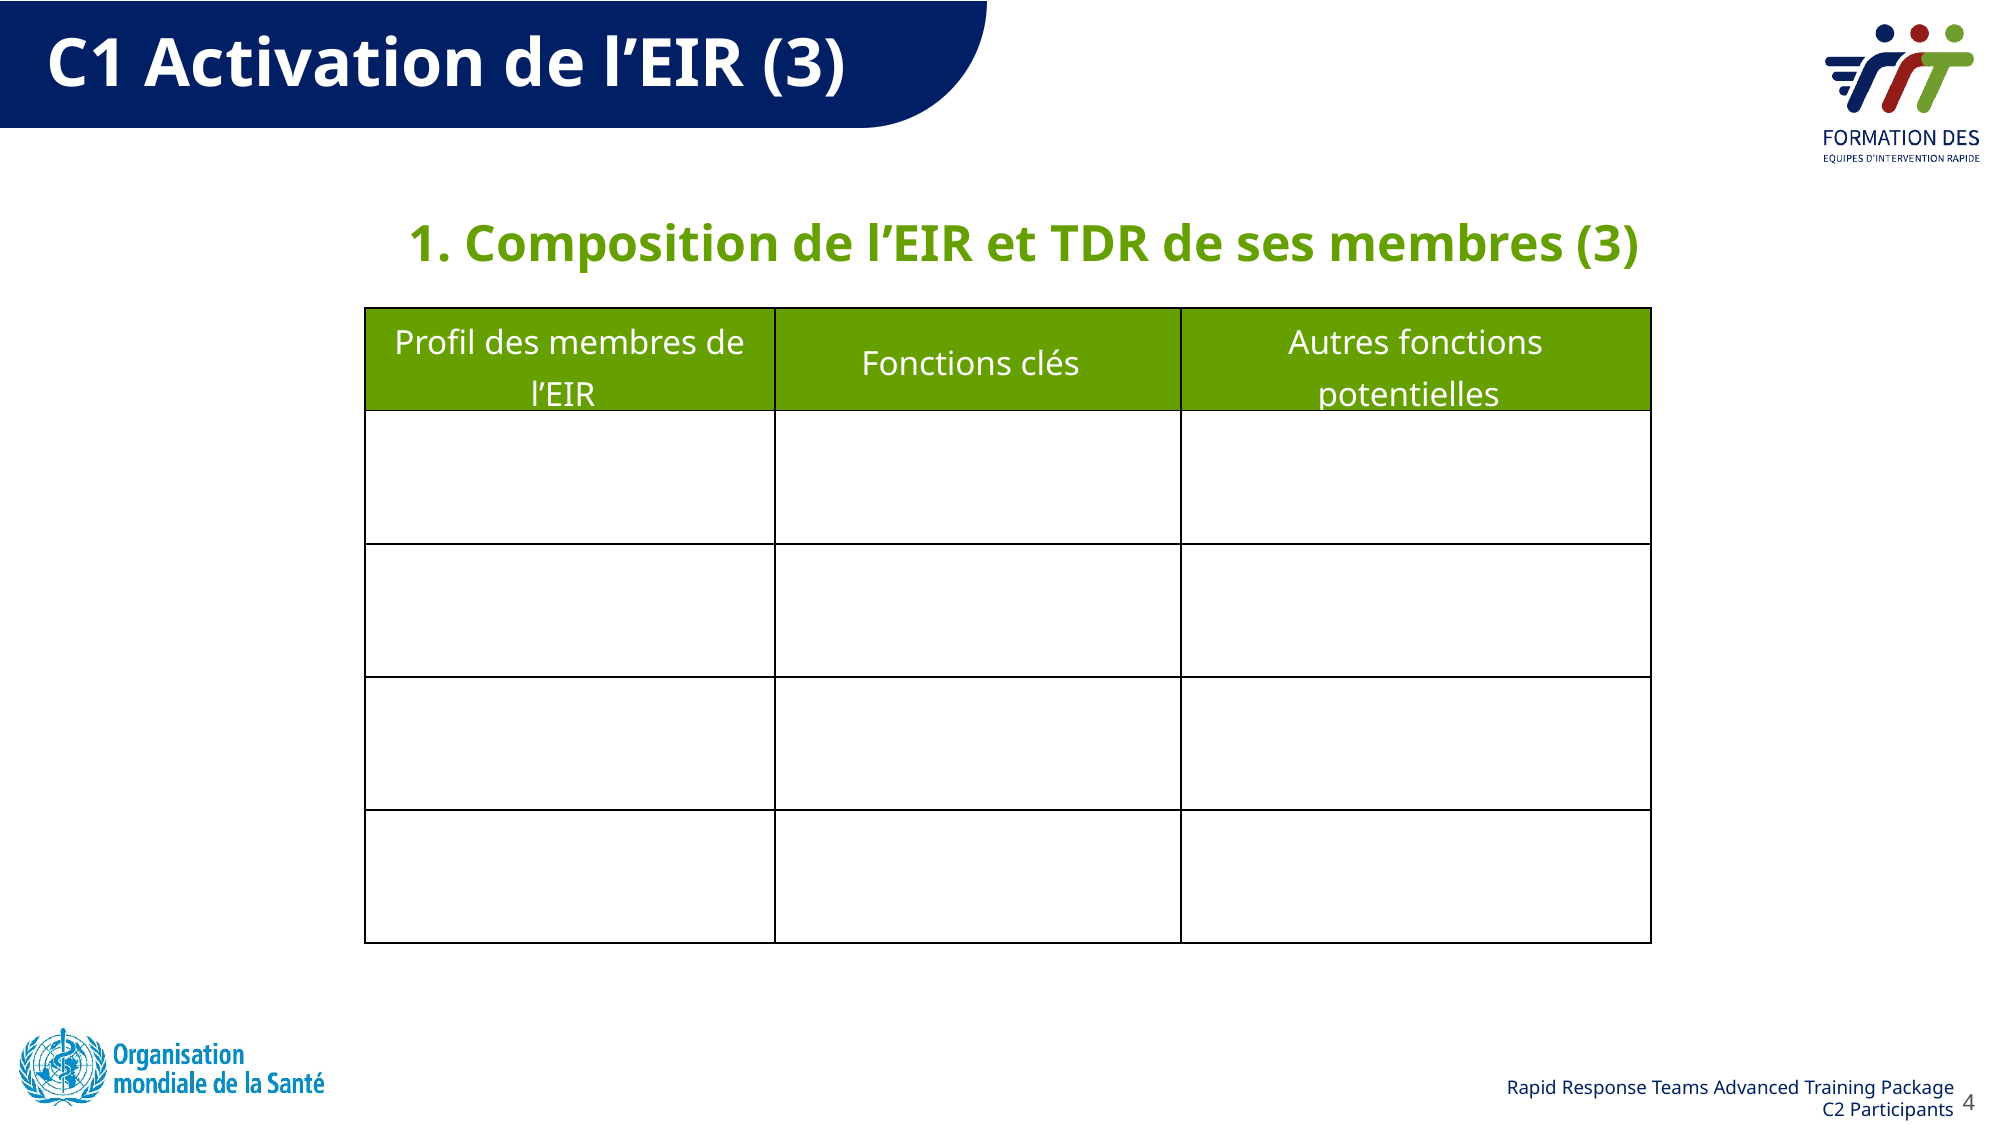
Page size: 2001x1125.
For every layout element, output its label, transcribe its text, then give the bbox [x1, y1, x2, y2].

table_cell [366, 678, 774, 809]
table_cell [366, 411, 774, 543]
table_cell [1182, 545, 1650, 676]
table_cell [1182, 811, 1650, 942]
table_header Profil des membres de l’EIR [366, 309, 774, 410]
table_cell [1182, 678, 1650, 809]
picture [0, 1, 987, 128]
picture [1823, 23, 1980, 164]
list 1. Composition de l’EIR et TDR de ses membres (3) [300, 210, 1736, 975]
table_cell [1182, 411, 1650, 543]
picture [65, 1043, 71, 1052]
text_box C1 Activation de l’EIR (3) [39, 12, 1033, 108]
table_cell [776, 545, 1180, 676]
table_cell [366, 545, 774, 676]
table_cell [776, 678, 1180, 809]
table_header Fonctions clés [776, 309, 1180, 410]
table_cell [776, 811, 1180, 942]
picture [19, 1028, 324, 1106]
table_cell [366, 811, 774, 942]
table_header Autres fonctions potentielles [1182, 309, 1650, 410]
table_cell [776, 411, 1180, 543]
